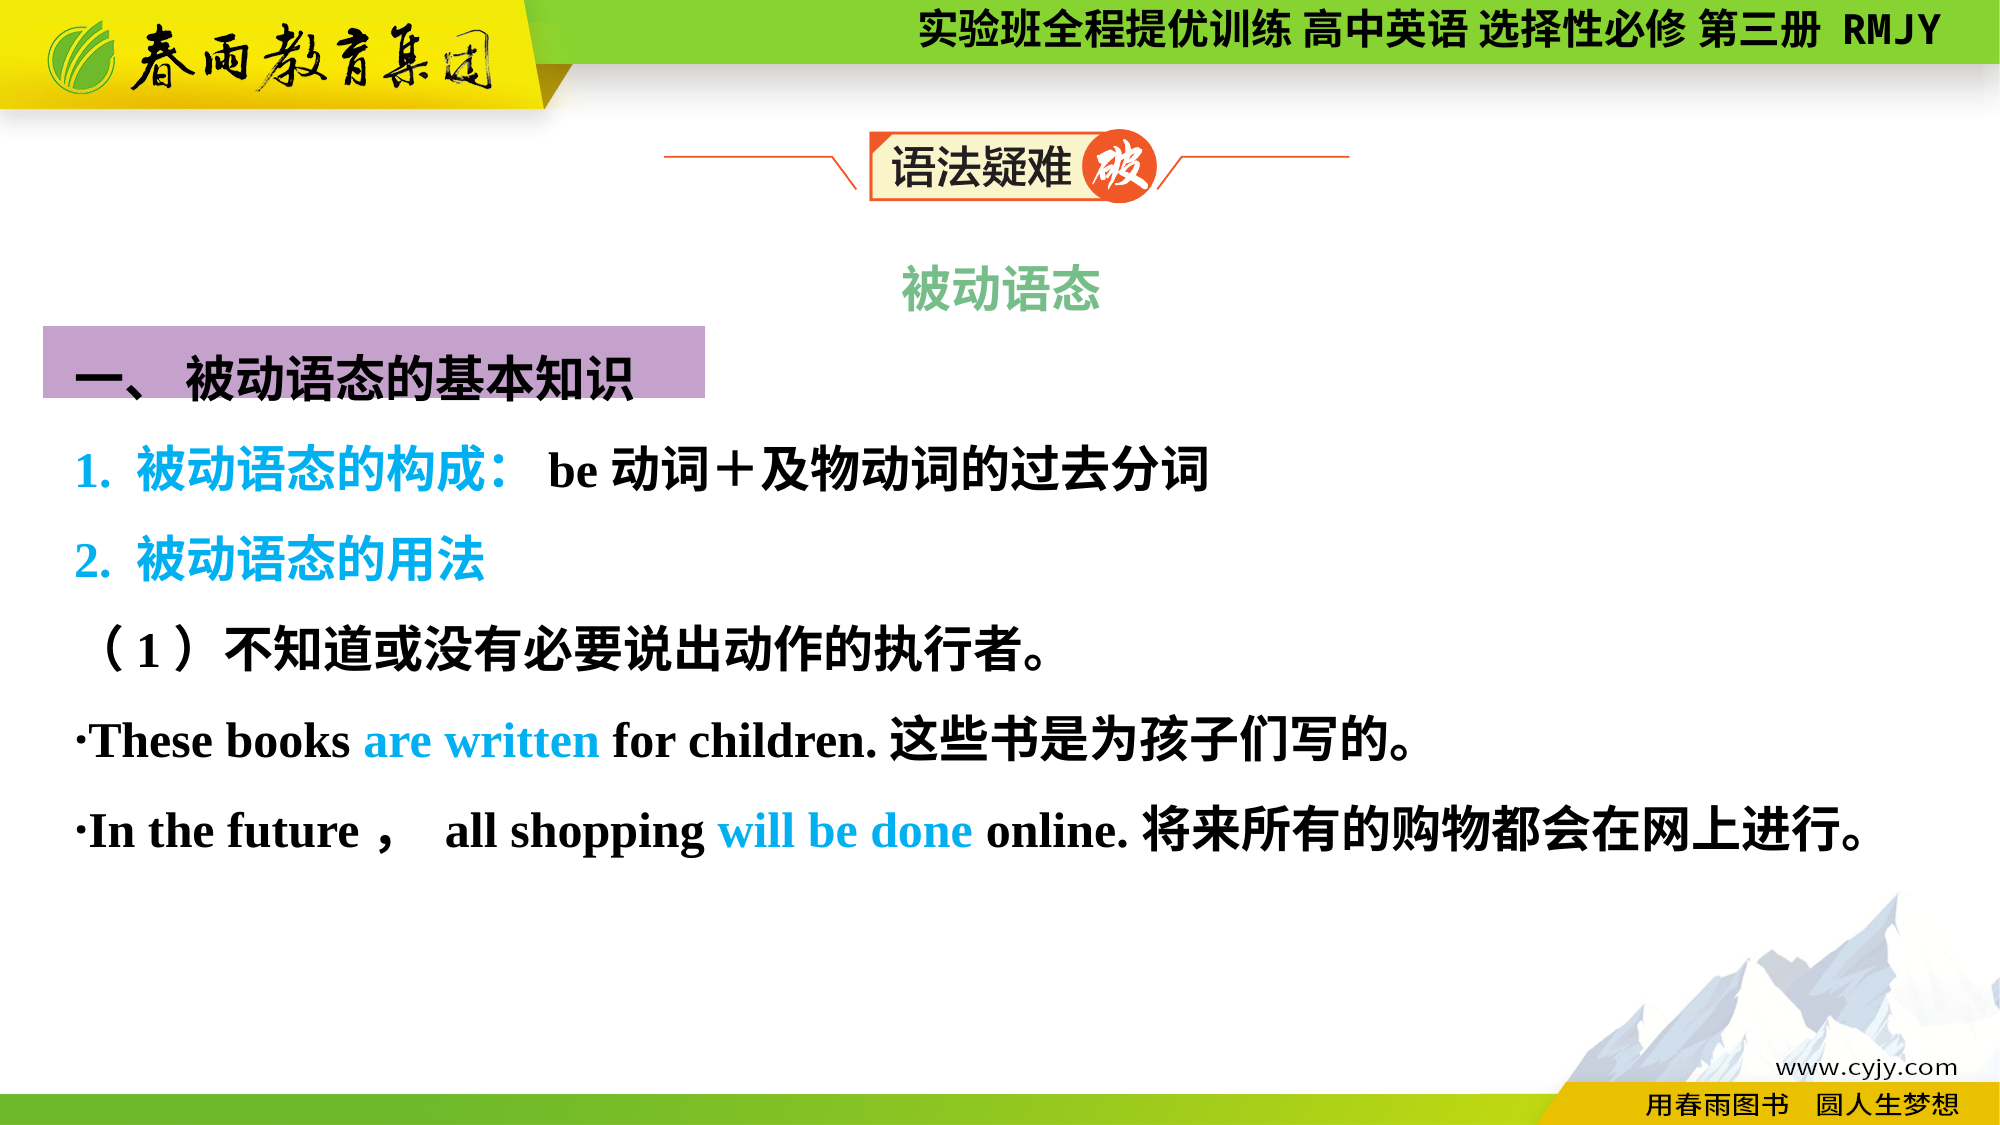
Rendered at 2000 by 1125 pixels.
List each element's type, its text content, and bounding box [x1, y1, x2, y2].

list 被动语态 一、 被动语态的基本知识 1. 被动语态的构成：be动词＋及物动词的过去分词 2. 被动语态的用法 （1）不知道或没有必要说出动作的执行者。 ·These books are written for children.这些书是为孩子们写的。 ·In the future， all shopping will be done online.将来所有的购物都会在网上进行。 [59, 220, 1944, 872]
picture [0, 0, 2000, 1125]
